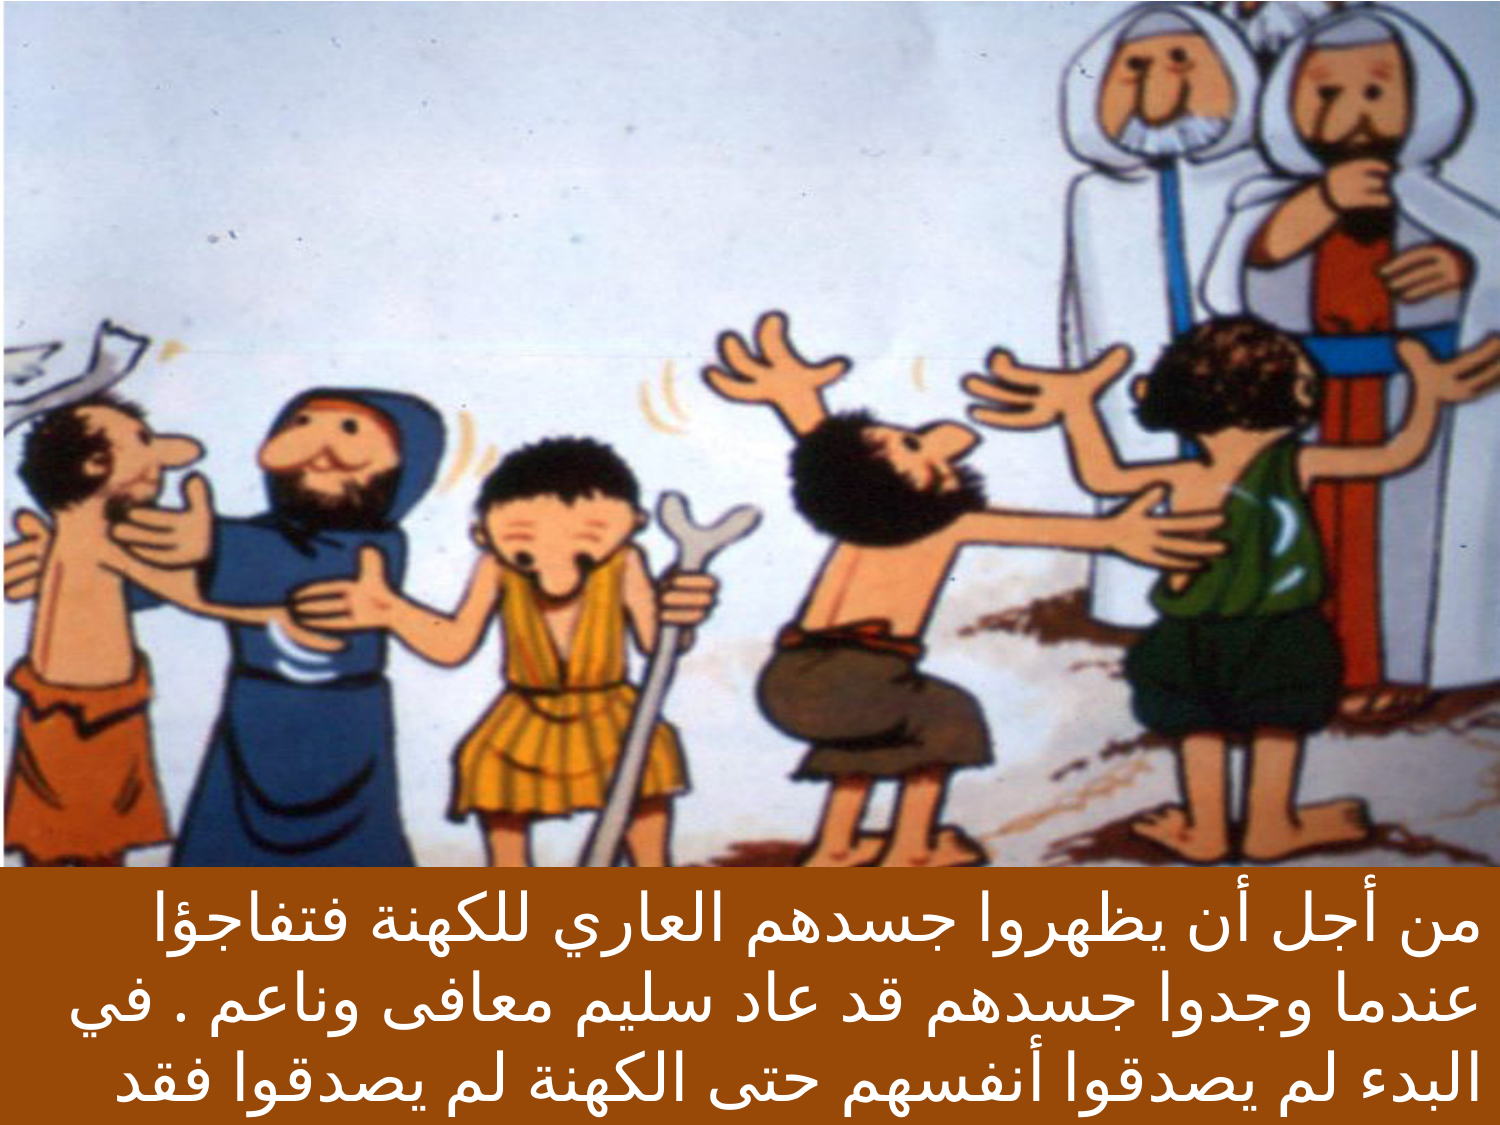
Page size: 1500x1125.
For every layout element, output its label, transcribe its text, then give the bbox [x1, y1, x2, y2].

text_box من أجل أن يظهروا جسدهم العاري للكهنة فتفاجؤا عندما وجدوا جسدهم قد عاد سليم معافى وناعم . في البدء لم يصدقوا أنفسهم حتى الكهنة لم يصدقوا فقد كان الجميع معافى وصحيح الجسم... [0, 875, 1500, 1125]
picture [0, 1, 1500, 868]
